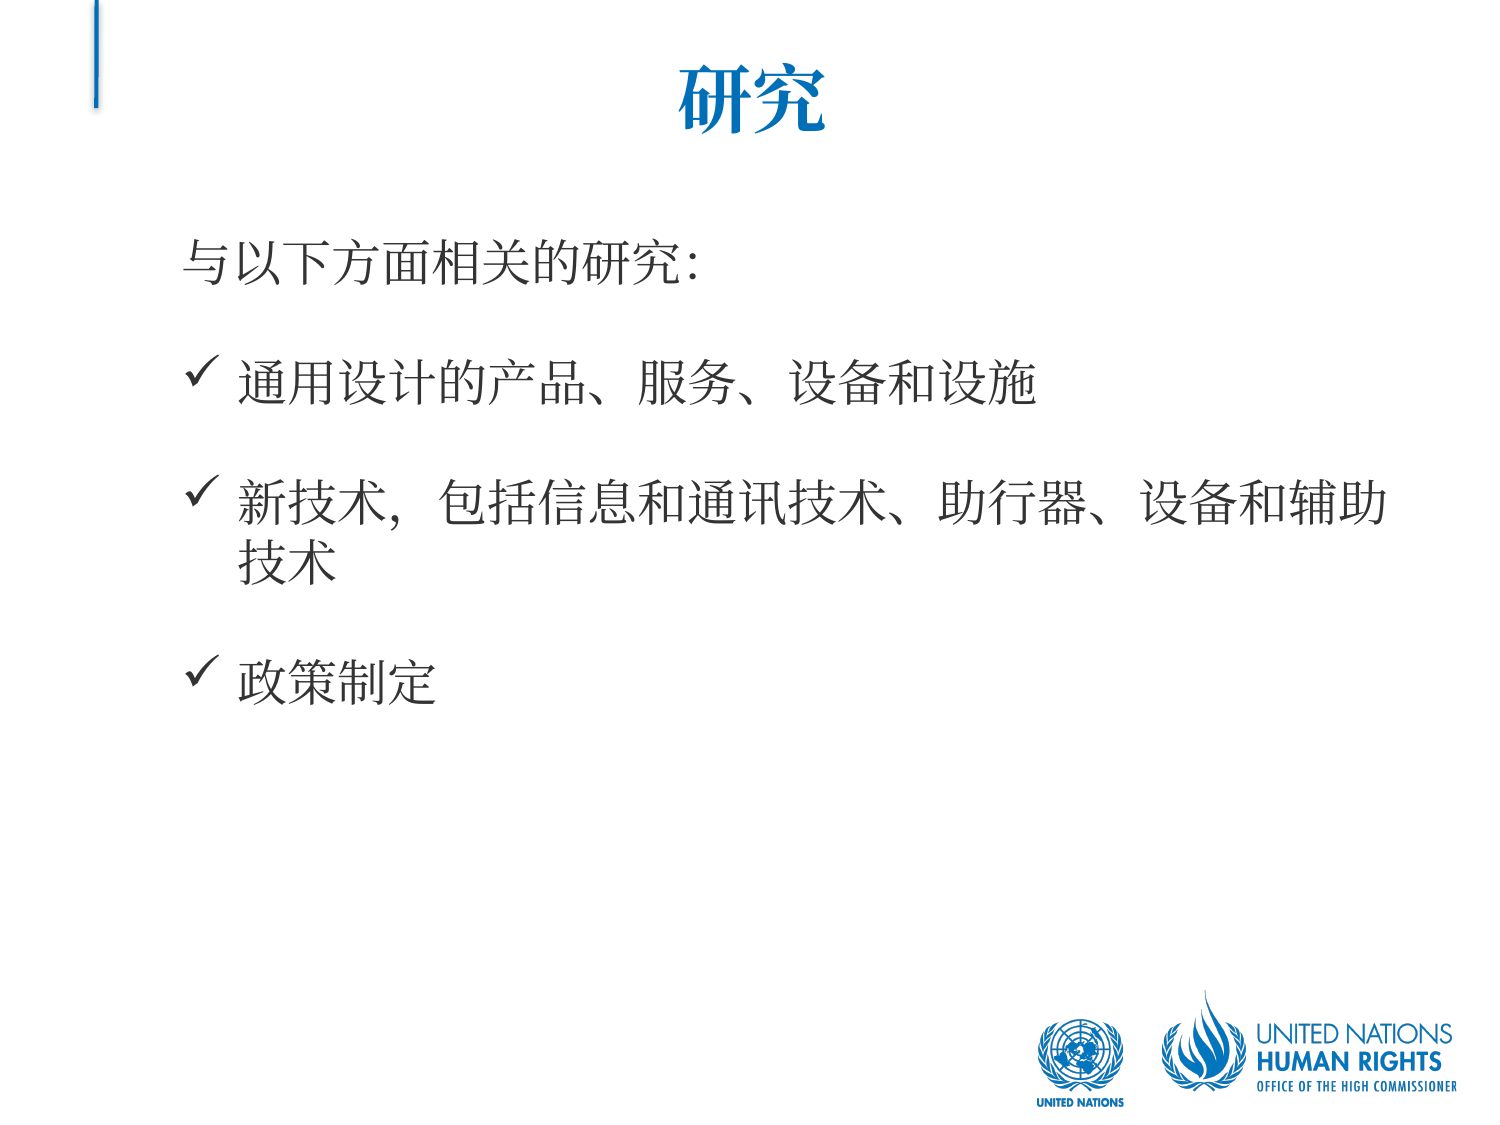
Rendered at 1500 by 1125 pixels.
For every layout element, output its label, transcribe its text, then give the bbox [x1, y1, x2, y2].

title 研究 [68, 45, 1437, 224]
text_box 与以下方面相关的研究： 通用设计的产品、服务、设备和设施 新技术，包括信息和通讯技术、助行器、设备和辅助技术 政策制定 [166, 223, 1437, 988]
picture [1037, 990, 1457, 1107]
